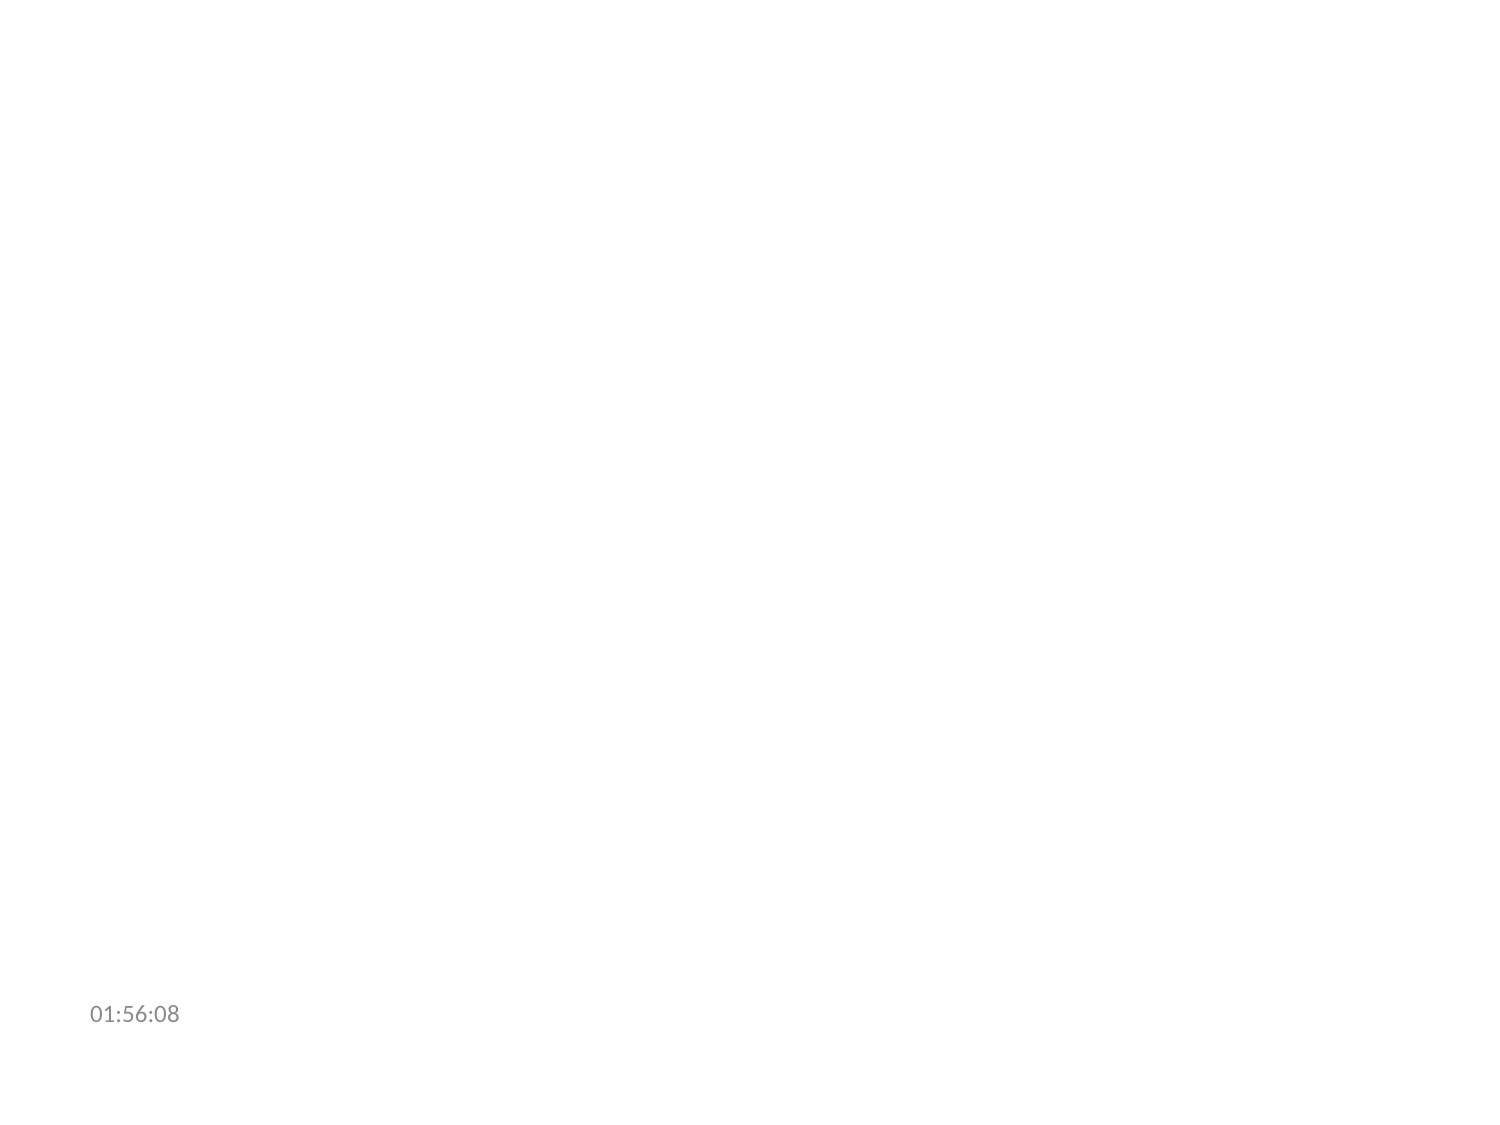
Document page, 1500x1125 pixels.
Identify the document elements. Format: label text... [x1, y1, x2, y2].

text_box 15:35:09 [75, 982, 425, 1043]
